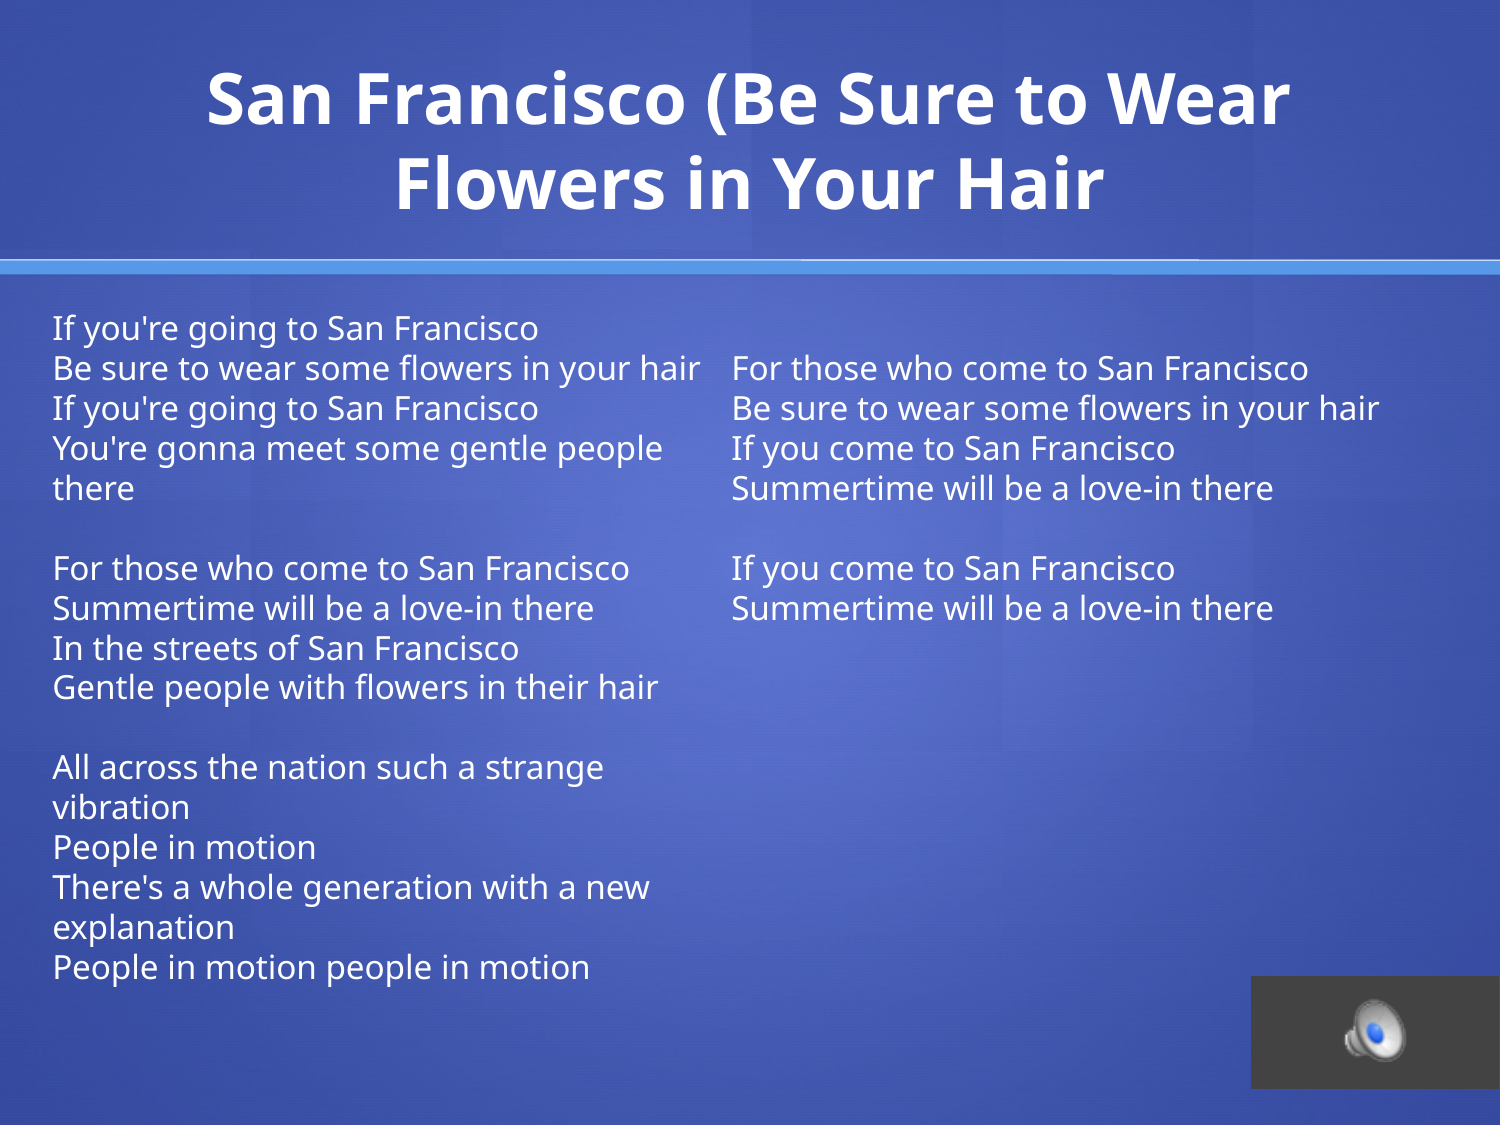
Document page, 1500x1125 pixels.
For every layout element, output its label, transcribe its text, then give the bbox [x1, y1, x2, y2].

text_box If you're going to San Francisco Be sure to wear some flowers in your hair If you're going to San Francisco You're gonna meet some gentle people there For those who come to San Francisco Summertime will be a love-in there In the streets of San Francisco Gentle people with flowers in their hair All across the nation such a strange vibration People in motion There's a whole generation with a new explanation People in motion people in motion For those who come to San Francisco Be sure to wear some flowers in your hair If you come to San Francisco Summertime will be a love-in there If you come to San Francisco Summertime will be a love-in there [37, 299, 1425, 1125]
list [1248, 973, 1500, 1091]
title San Francisco (Be Sure to Wear Flowers in Your Hair [75, 45, 1425, 233]
